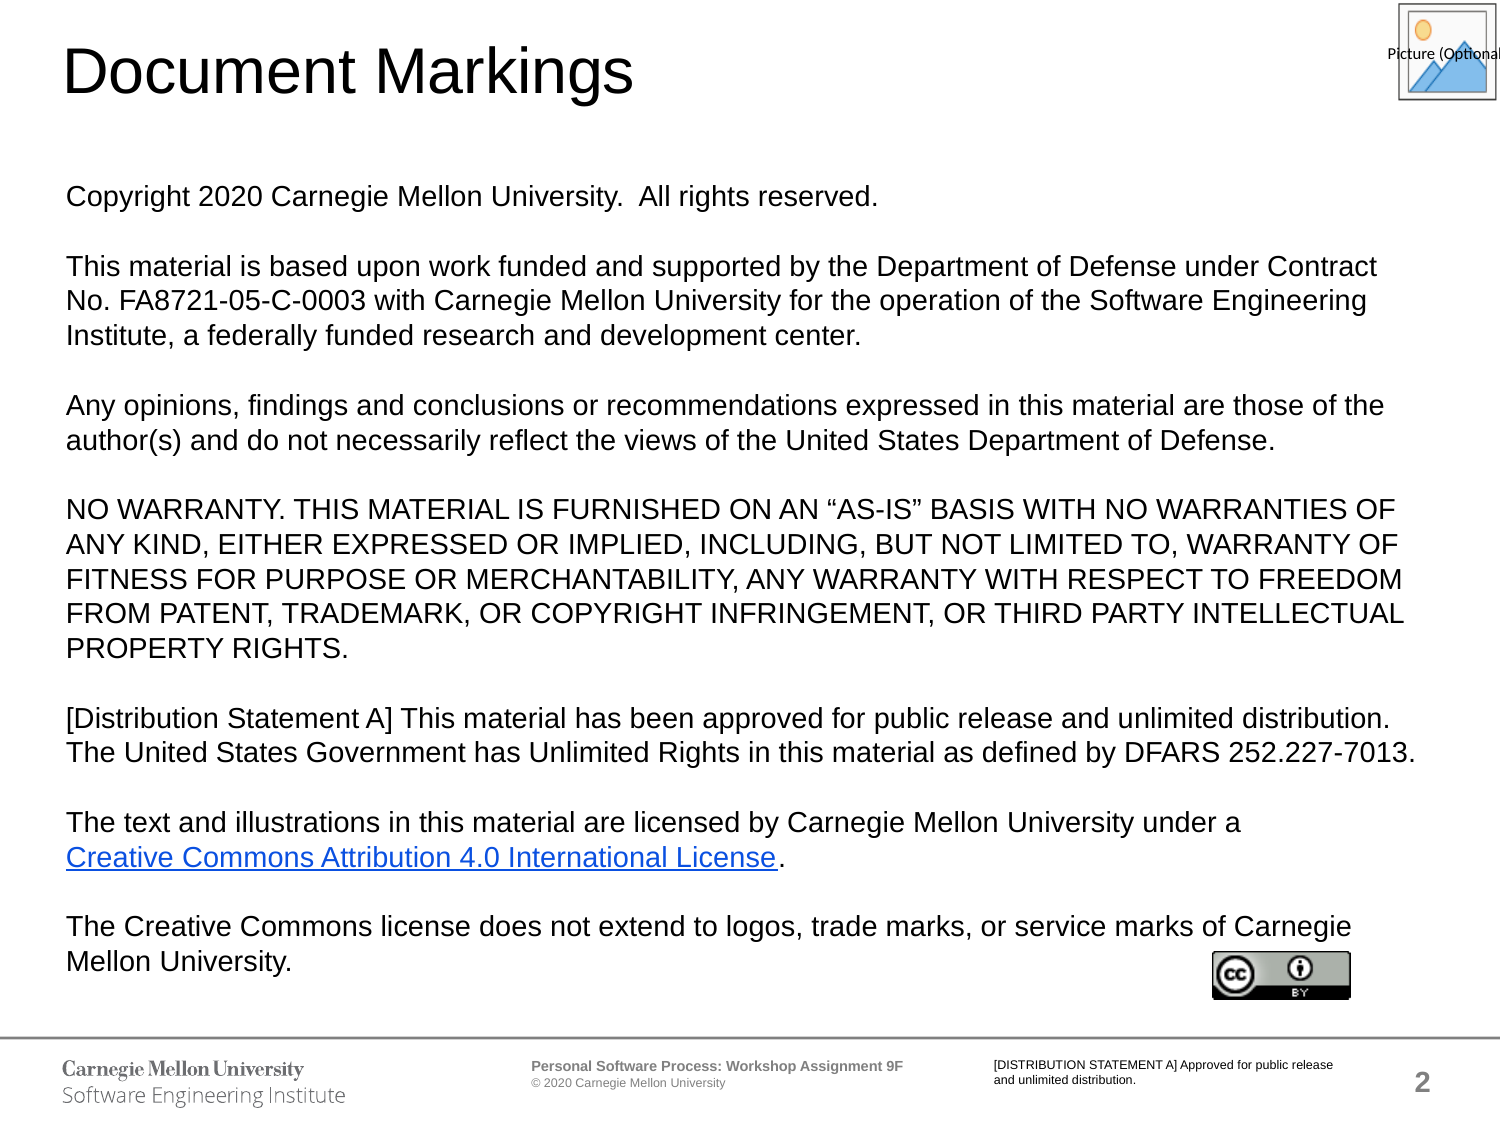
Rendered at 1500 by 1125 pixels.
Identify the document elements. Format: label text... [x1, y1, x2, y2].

list Copyright 2020 Carnegie Mellon University. All rights reserved. This material is based upon work funded and supported by the Department of Defense under Contract No. FA8721-05-C-0003 with Carnegie Mellon University for the operation of the Software Engineering Institute, a federally funded research and development center. Any opinions, findings and conclusions or recommendations expressed in this material are those of the author(s) and do not necessarily reflect the views of the United States Department of Defense. NO WARRANTY. THIS MATERIAL IS FURNISHED ON AN “AS-IS” BASIS WITH NO WARRANTIES OF ANY KIND, EITHER EXPRESSED OR IMPLIED, INCLUDING, BUT NOT LIMITED TO, WARRANTY OF FITNESS FOR PURPOSE OR MERCHANTABILITY, ANY WARRANTY WITH RESPECT TO FREEDOM FROM PATENT, TRADEMARK, OR COPYRIGHT INFRINGEMENT, OR THIRD PARTY INTELLECTUAL PROPERTY RIGHTS. [Distribution Statement A] This material has been approved for public release and unlimited distribution. The United States Government has Unlimited Rights in this material as defined by DFARS 252.227-7013. The text and illustrations in this material are licensed by Carnegie Mellon University under a Creative Commons Attribution 4.0 International License. The Creative Commons license does not extend to logos, trade marks, or service marks of Carnegie Mellon University. [65, 177, 1431, 1000]
text_box [0, 0, 1394, 91]
title Document Markings [62, 91, 1338, 182]
picture [1394, 0, 1500, 105]
picture [1212, 951, 1351, 1000]
